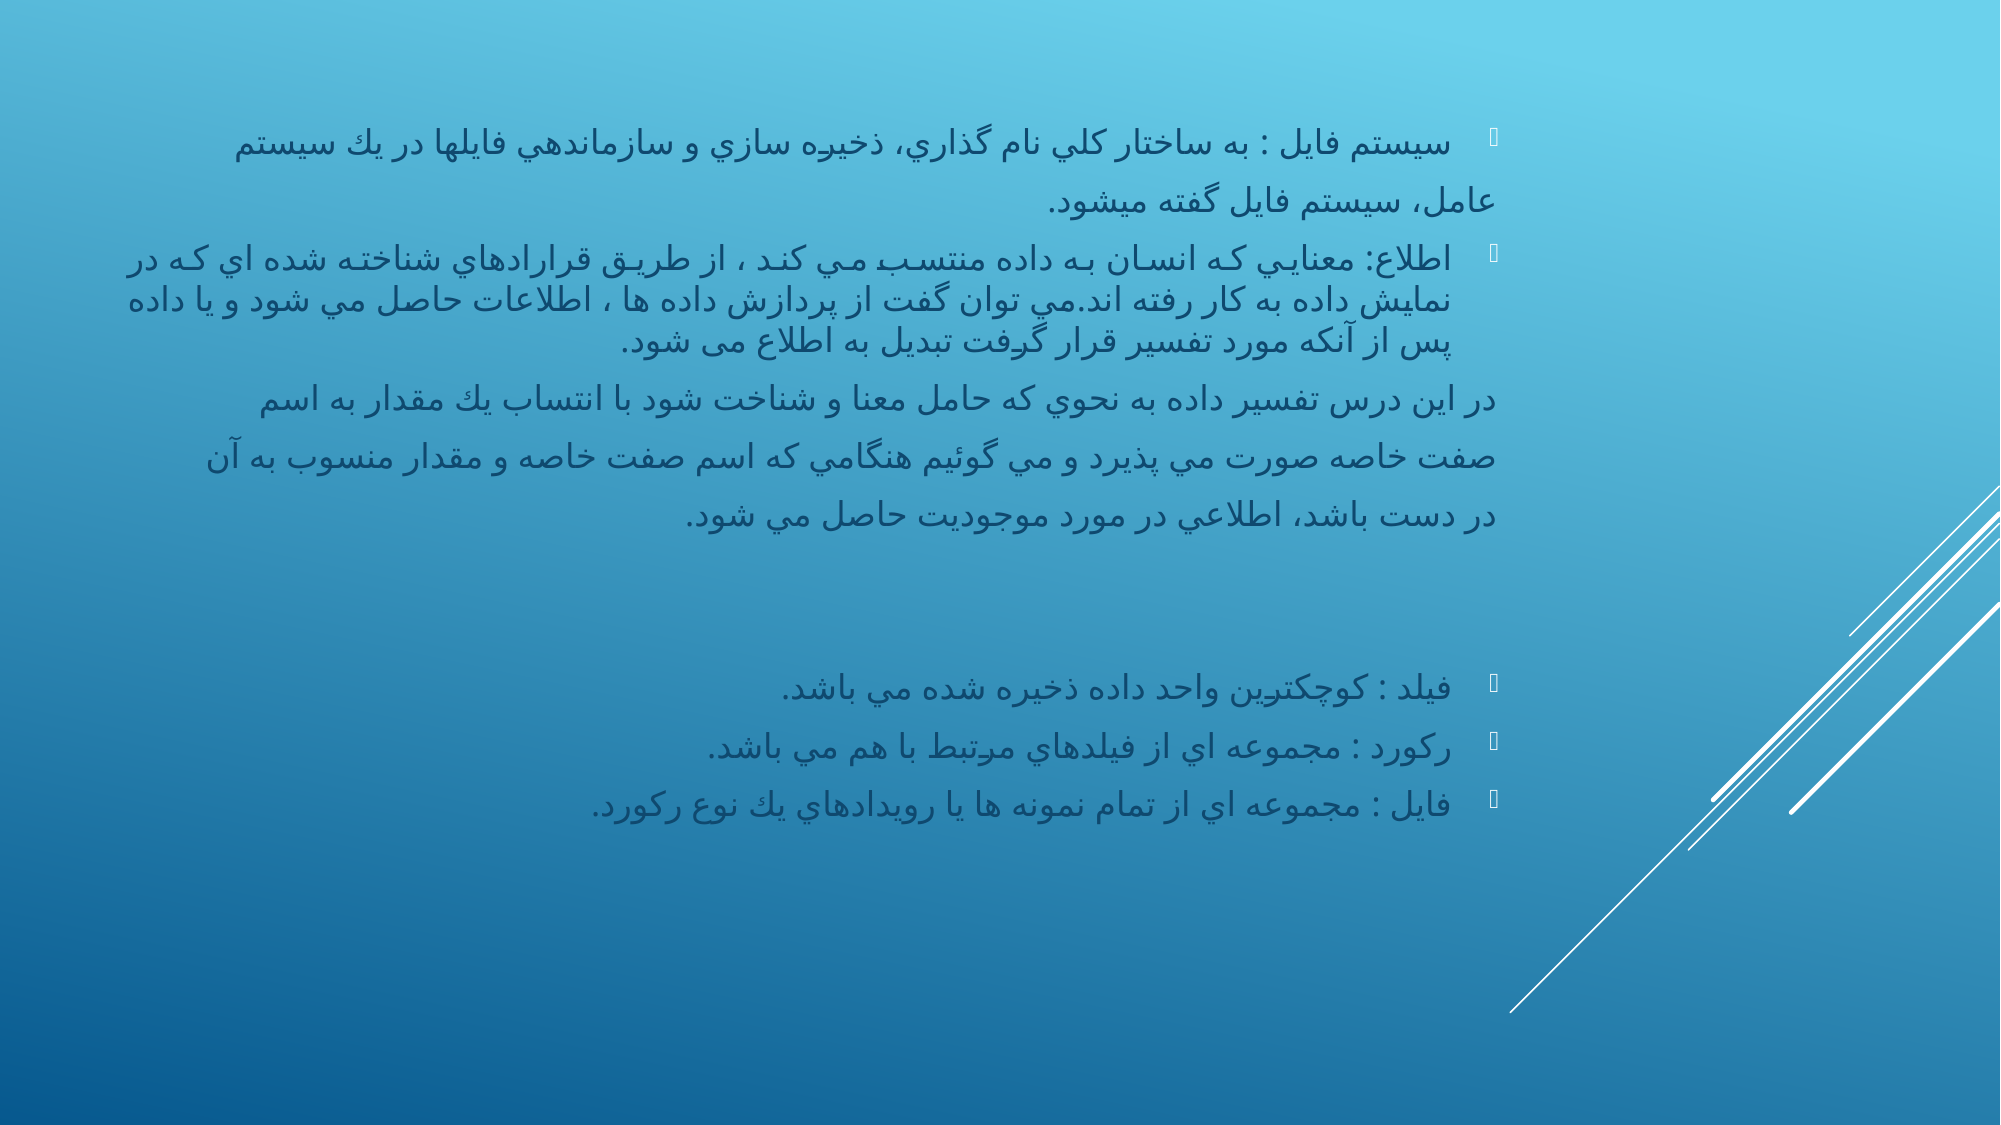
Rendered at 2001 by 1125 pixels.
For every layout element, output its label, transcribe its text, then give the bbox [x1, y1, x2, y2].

list سيستم فايل : به ساختار كلي نام گذاري، ذخيره سازي و سازماندهي فايلها در يك سيستم عامل، سيستم فايل گفته ميشود. اطلاع: معنايي كه انسان به داده منتسب مي كند ، از طريق قرارادهاي شناخته شده اي كه در نمايش داده به كار رفته اند.مي توان گفت از پردازش داده ها ، اطلاعات حاصل مي شود و يا داده پس از آنكه مورد تفسير قرار گرفت تبديل به اطلاع می شود. در اين درس تفسير داده به نحوي كه حامل معنا و شناخت شود با انتساب يك مقدار به اسم صفت خاصه صورت مي پذيرد و مي گوئيم هنگامي كه اسم صفت خاصه و مقدار منسوب به آن در دست باشد، اطلاعي در مورد موجوديت حاصل مي شود. فيلد : كوچكترين واحد داده ذخيره شده مي باشد. ركورد : مجموعه اي از فيلدهاي مرتبط با هم مي باشد. فايل : مجموعه اي از تمام نمونه ها يا رويدادهاي يك نوع ركورد. [112, 112, 1513, 841]
